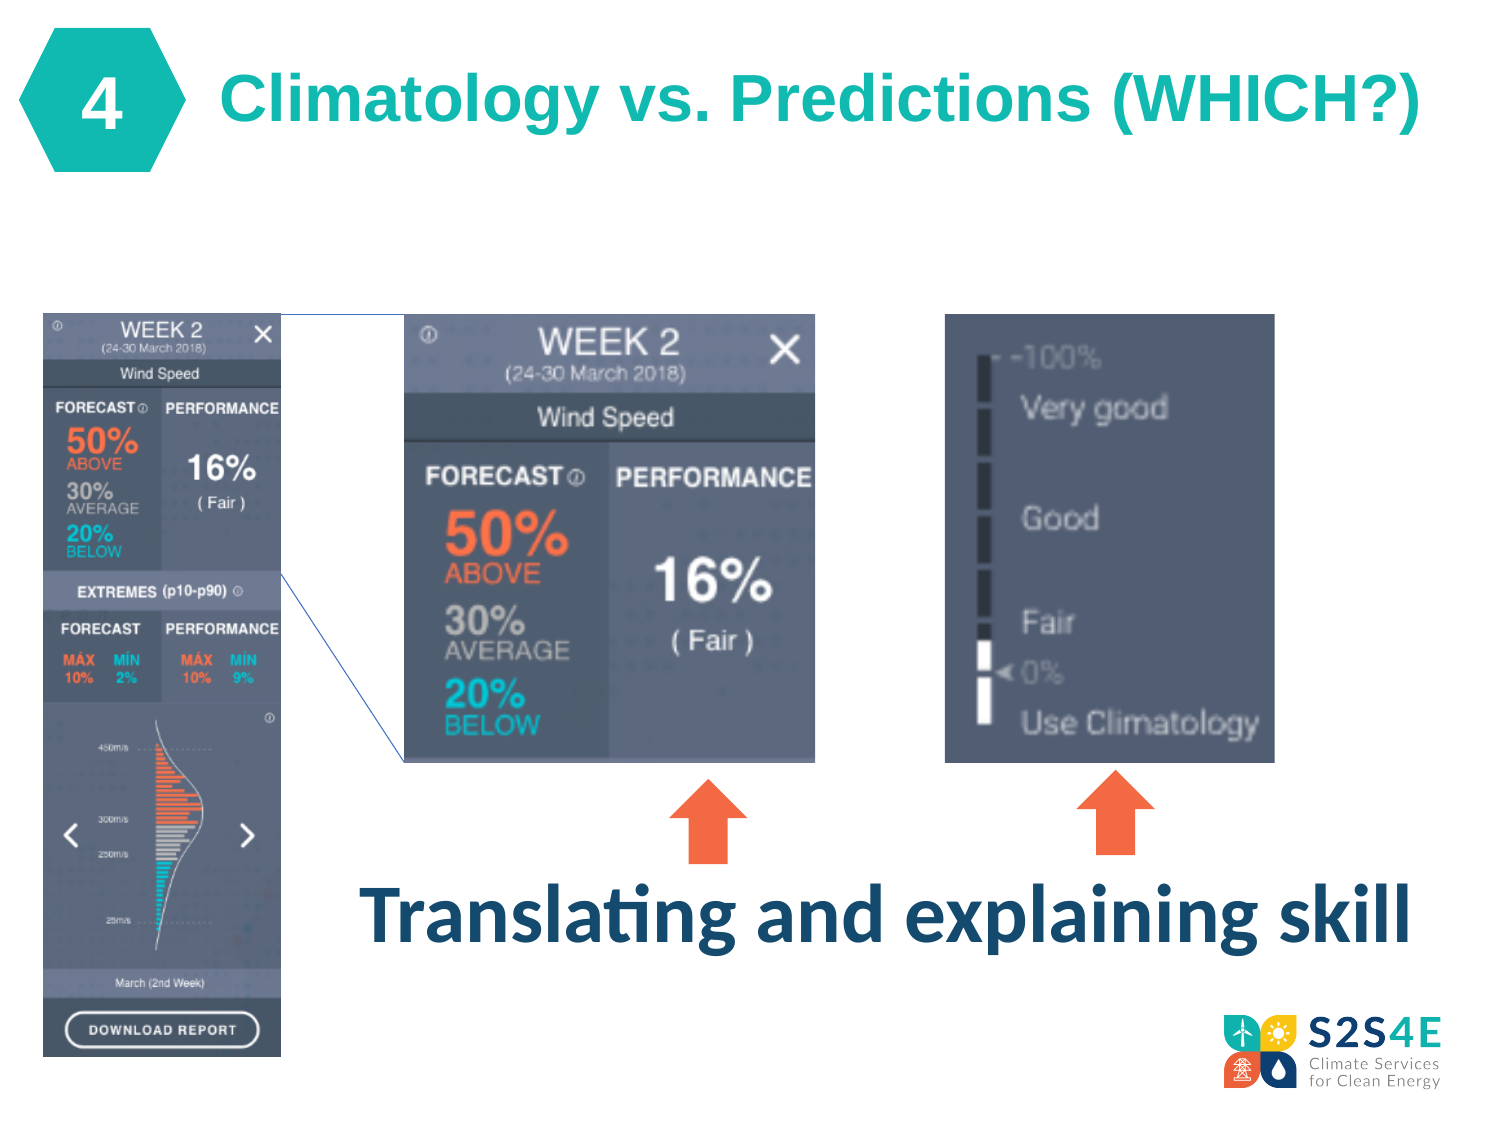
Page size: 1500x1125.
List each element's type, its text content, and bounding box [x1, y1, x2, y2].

text_box Climatology vs. Predictions (WHICH?) [204, 46, 1500, 142]
picture [43, 313, 281, 1057]
picture [404, 313, 816, 763]
picture [1224, 1011, 1445, 1091]
picture [944, 313, 1275, 763]
list Translating and explaining skill [345, 863, 1466, 971]
text_box 4 [18, 27, 186, 172]
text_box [280, 573, 405, 763]
text_box [668, 778, 748, 865]
text_box [1076, 769, 1156, 856]
